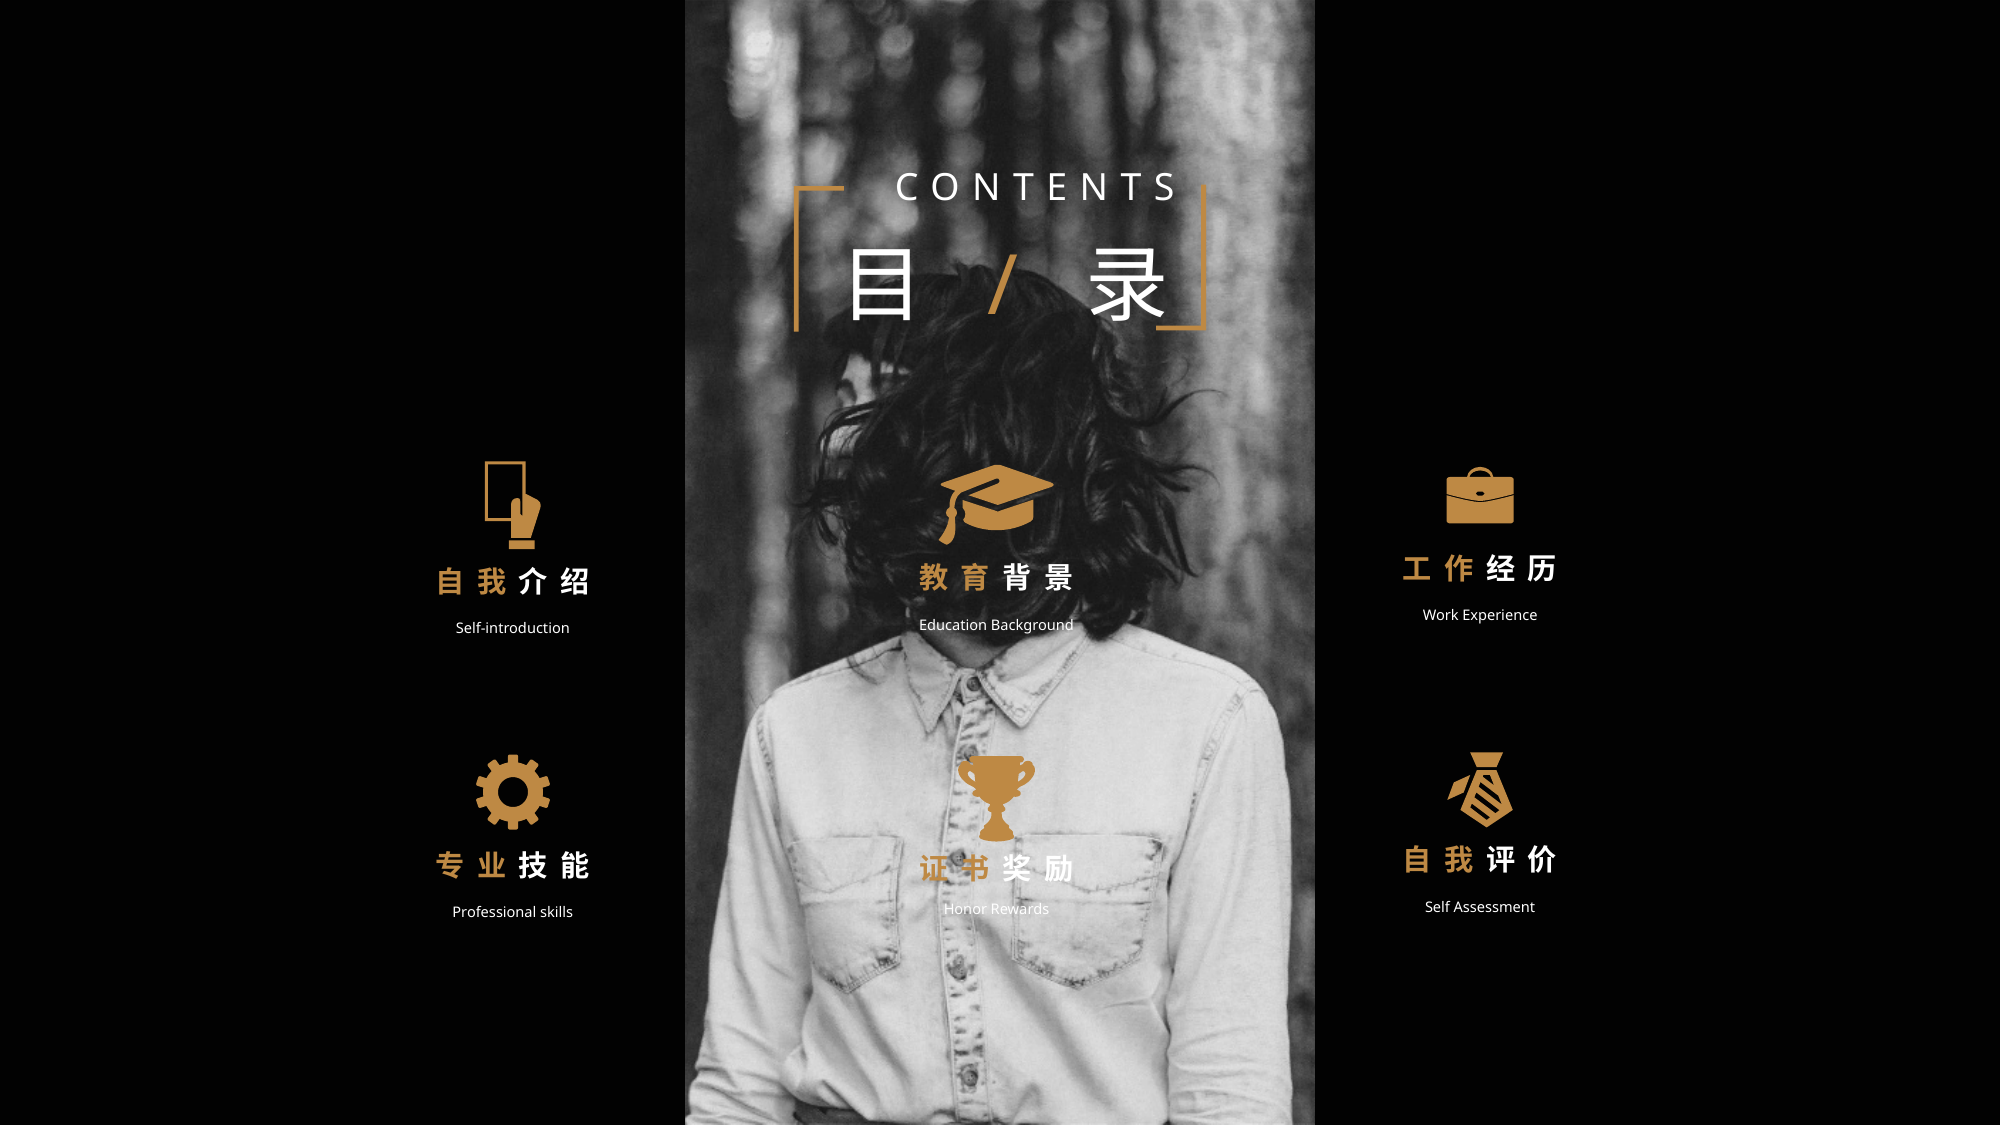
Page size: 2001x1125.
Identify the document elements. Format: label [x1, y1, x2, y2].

text_box [793, 155, 1207, 341]
text_box [1380, 466, 1580, 924]
text_box [897, 464, 1096, 926]
text_box [413, 461, 613, 929]
picture [685, 0, 1315, 1125]
